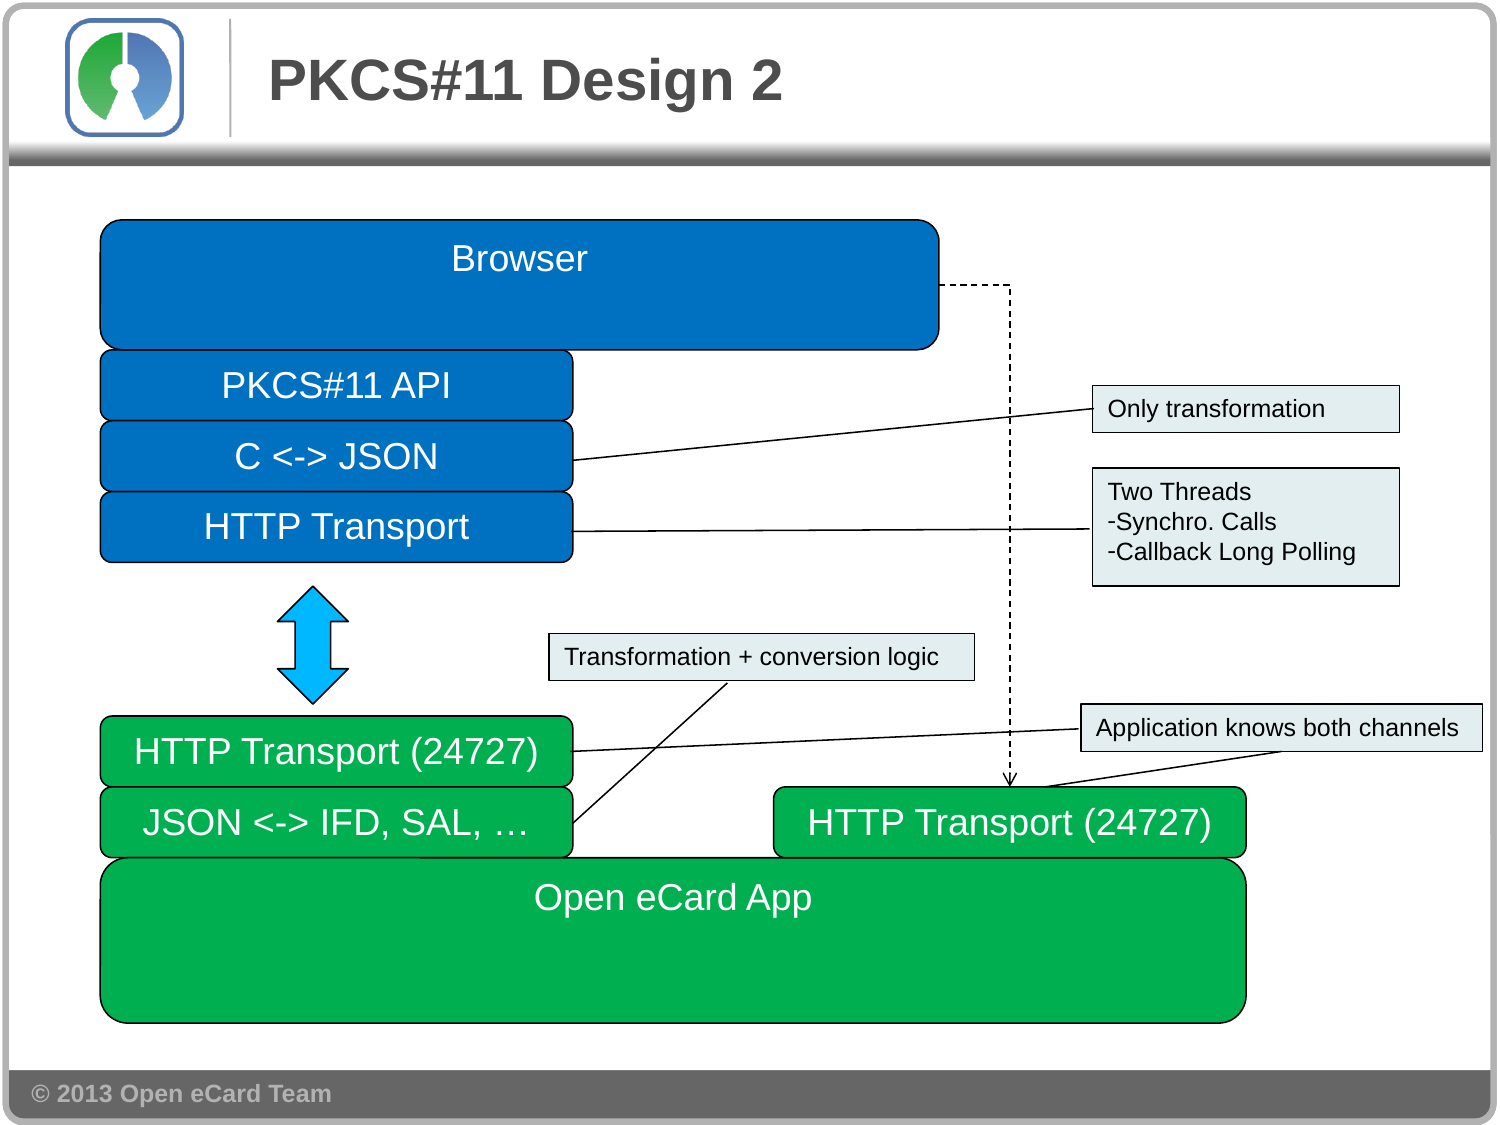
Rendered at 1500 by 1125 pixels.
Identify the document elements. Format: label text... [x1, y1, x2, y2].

text_box Open eCard App [100, 857, 1247, 1024]
text_box HTTP Transport (24727) [773, 786, 1247, 858]
text_box Two Threads Synchro. Calls Callback Long Polling [1092, 467, 1400, 587]
text_box HTTP Transport (24727) [100, 715, 573, 787]
picture [9, 18, 253, 168]
text_box Transformation + conversion logic [549, 633, 933, 681]
title PKCS#11 Design 2 [253, 34, 1424, 191]
text_box Only transformation [1015, 385, 1400, 433]
text_box JSON <-> IFD, SAL, … [100, 786, 573, 858]
text_box HTTP Transport [100, 491, 573, 563]
text_box [277, 586, 349, 705]
text_box C <-> JSON [100, 420, 573, 492]
text_box Browser [100, 219, 939, 350]
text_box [1045, 727, 1081, 788]
text_box PKCS#11 API [100, 349, 573, 421]
picture [1424, 137, 1490, 168]
text_box Application knows both channels [1080, 704, 1483, 752]
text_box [938, 284, 1010, 788]
